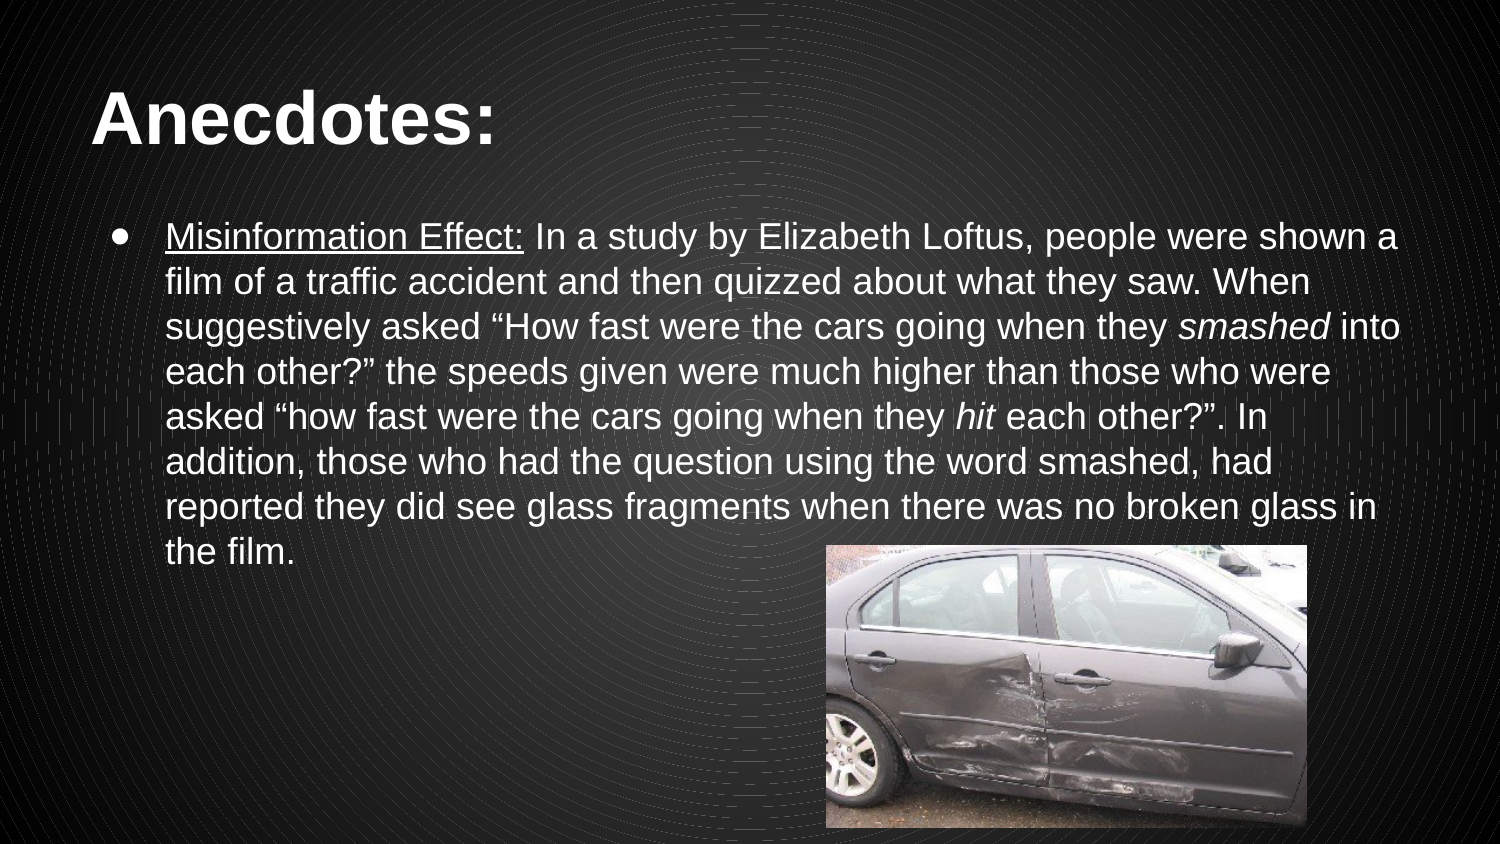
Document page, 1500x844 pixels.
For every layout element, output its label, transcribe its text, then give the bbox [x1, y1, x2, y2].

picture [826, 544, 1307, 828]
title Anecdotes: [75, 33, 1425, 175]
list Misinformation Effect: In a study by Elizabeth Loftus, people were shown a film of a traffic accident and then quizzed about what they saw. When suggestively asked “How fast were the cars going when they smashed into each other?” the speeds given were much higher than those who were asked “how fast were the cars going when they hit each other?”. In addition, those who had the question using the word smashed, had reported they did see glass fragments when there was no broken glass in the film. [75, 196, 1425, 808]
